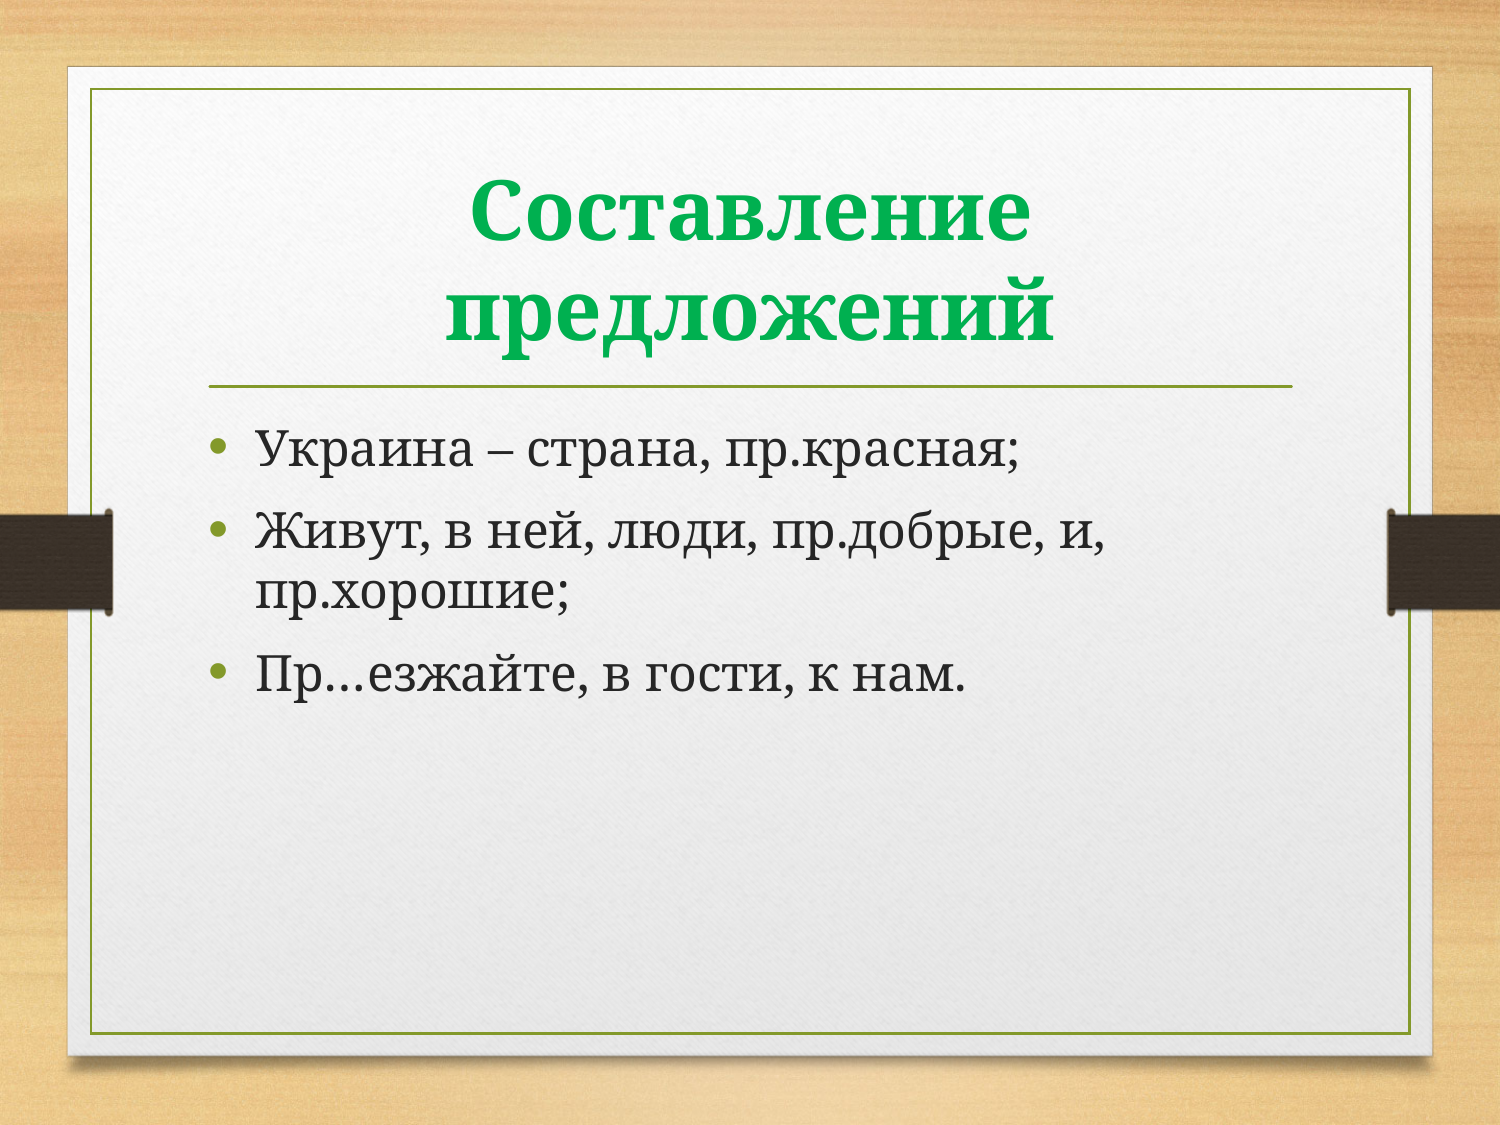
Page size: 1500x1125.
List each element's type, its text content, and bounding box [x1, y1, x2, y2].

title Составление предложений [193, 150, 1309, 365]
picture [0, 0, 1500, 1125]
list Украина – страна, пр.красная; Живут, в ней, люди, пр.добрые, и, пр.хорошие; Пр…езжайте, в гости, к нам. [193, 408, 1309, 974]
